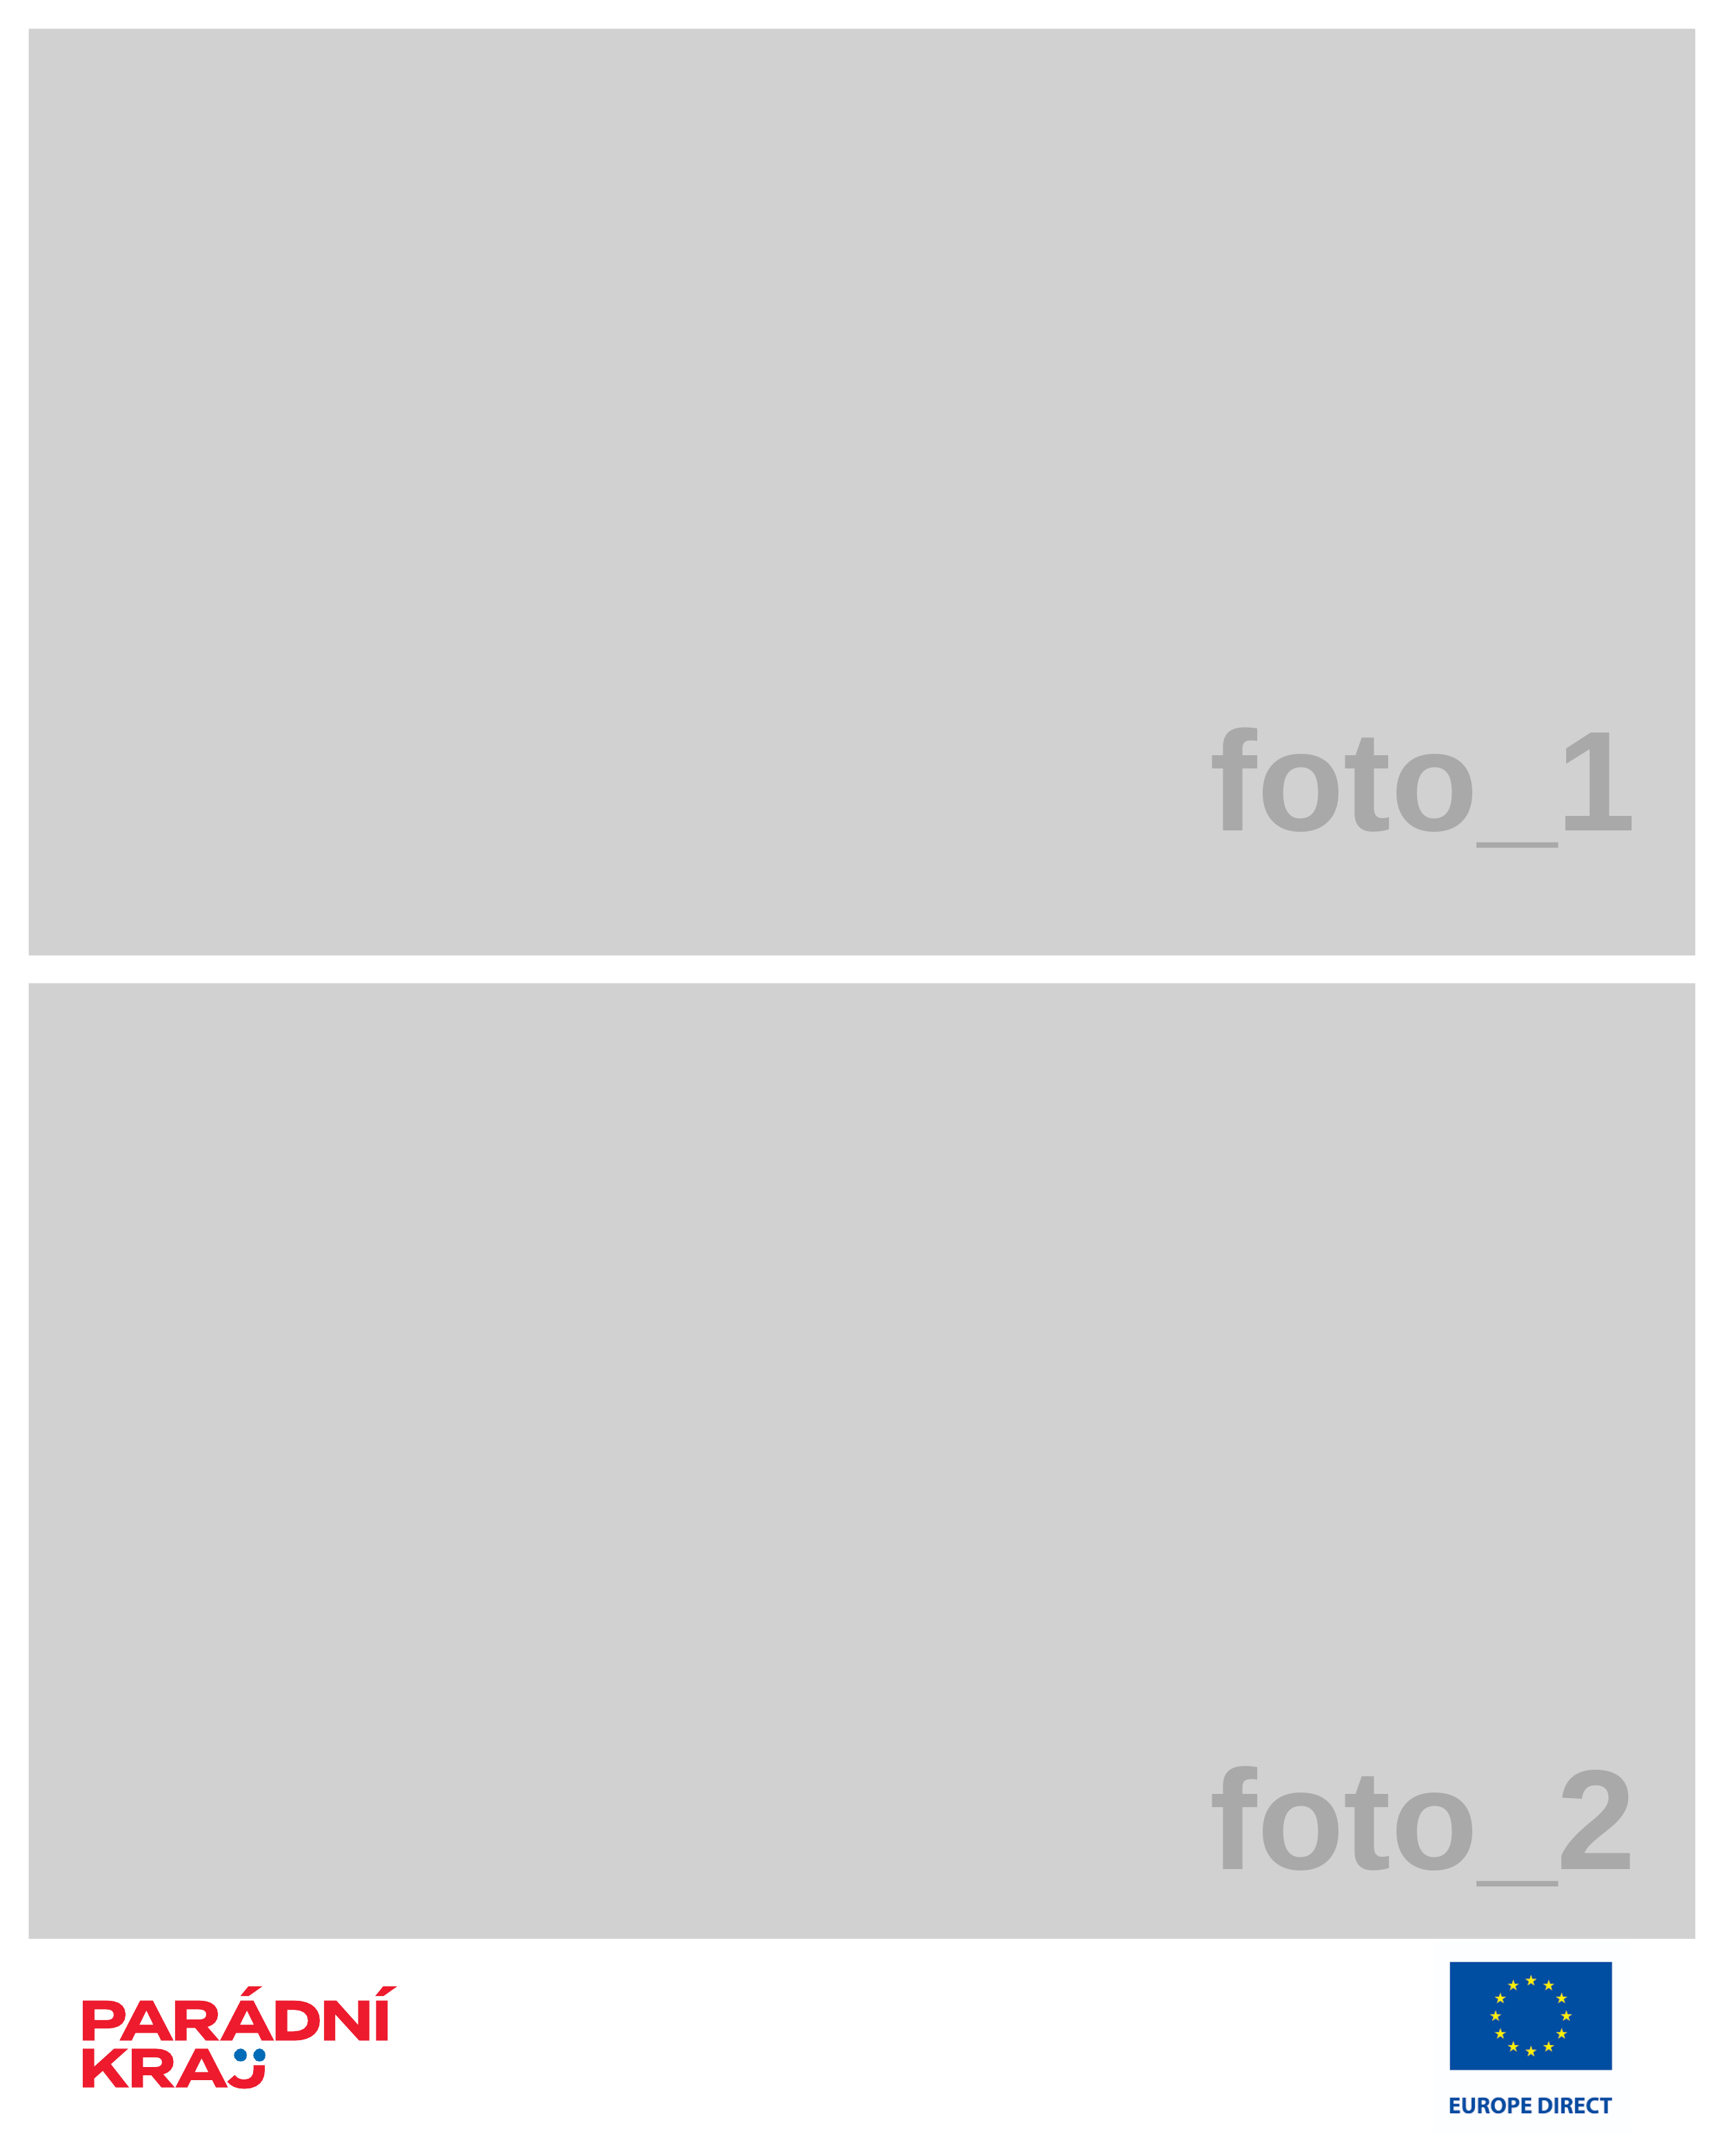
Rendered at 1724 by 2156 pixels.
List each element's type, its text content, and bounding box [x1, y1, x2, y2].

picture [1434, 1942, 1630, 2133]
title foto_1 foto_2 [1208, 687, 1639, 1898]
picture [253, 2048, 265, 2062]
picture [234, 2048, 247, 2062]
